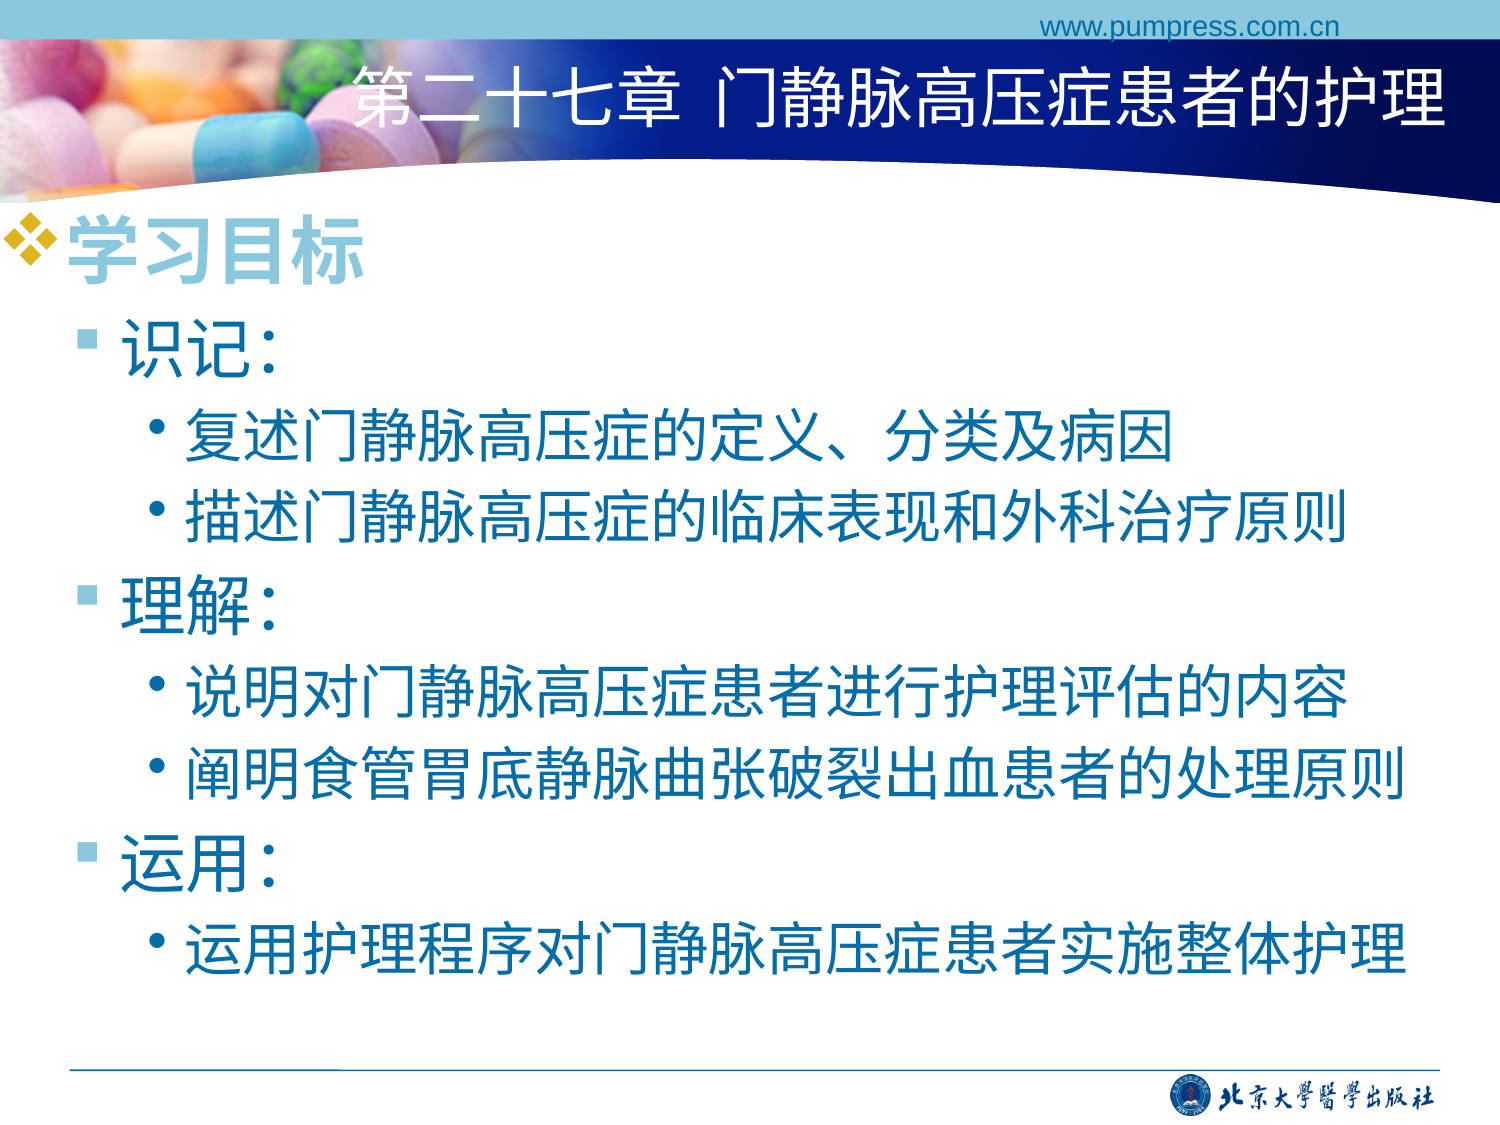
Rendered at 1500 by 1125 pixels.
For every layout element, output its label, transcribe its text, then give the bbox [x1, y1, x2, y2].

list 学习目标 识记： 复述门静脉高压症的定义、分类及病因 描述门静脉高压症的临床表现和外科治疗原则 理解： 说明对门静脉高压症患者进行护理评估的内容 阐明食管胃底静脉曲张破裂出血患者的处理原则 运用： 运用护理程序对门静脉高压症患者实施整体护理 [0, 196, 1500, 997]
picture [0, 40, 1500, 196]
picture [1170, 1074, 1436, 1118]
slide_number www.pumpress.com.cn [1025, 0, 1463, 38]
title 第二十七章 门静脉高压症患者的护理 [137, 49, 1463, 143]
